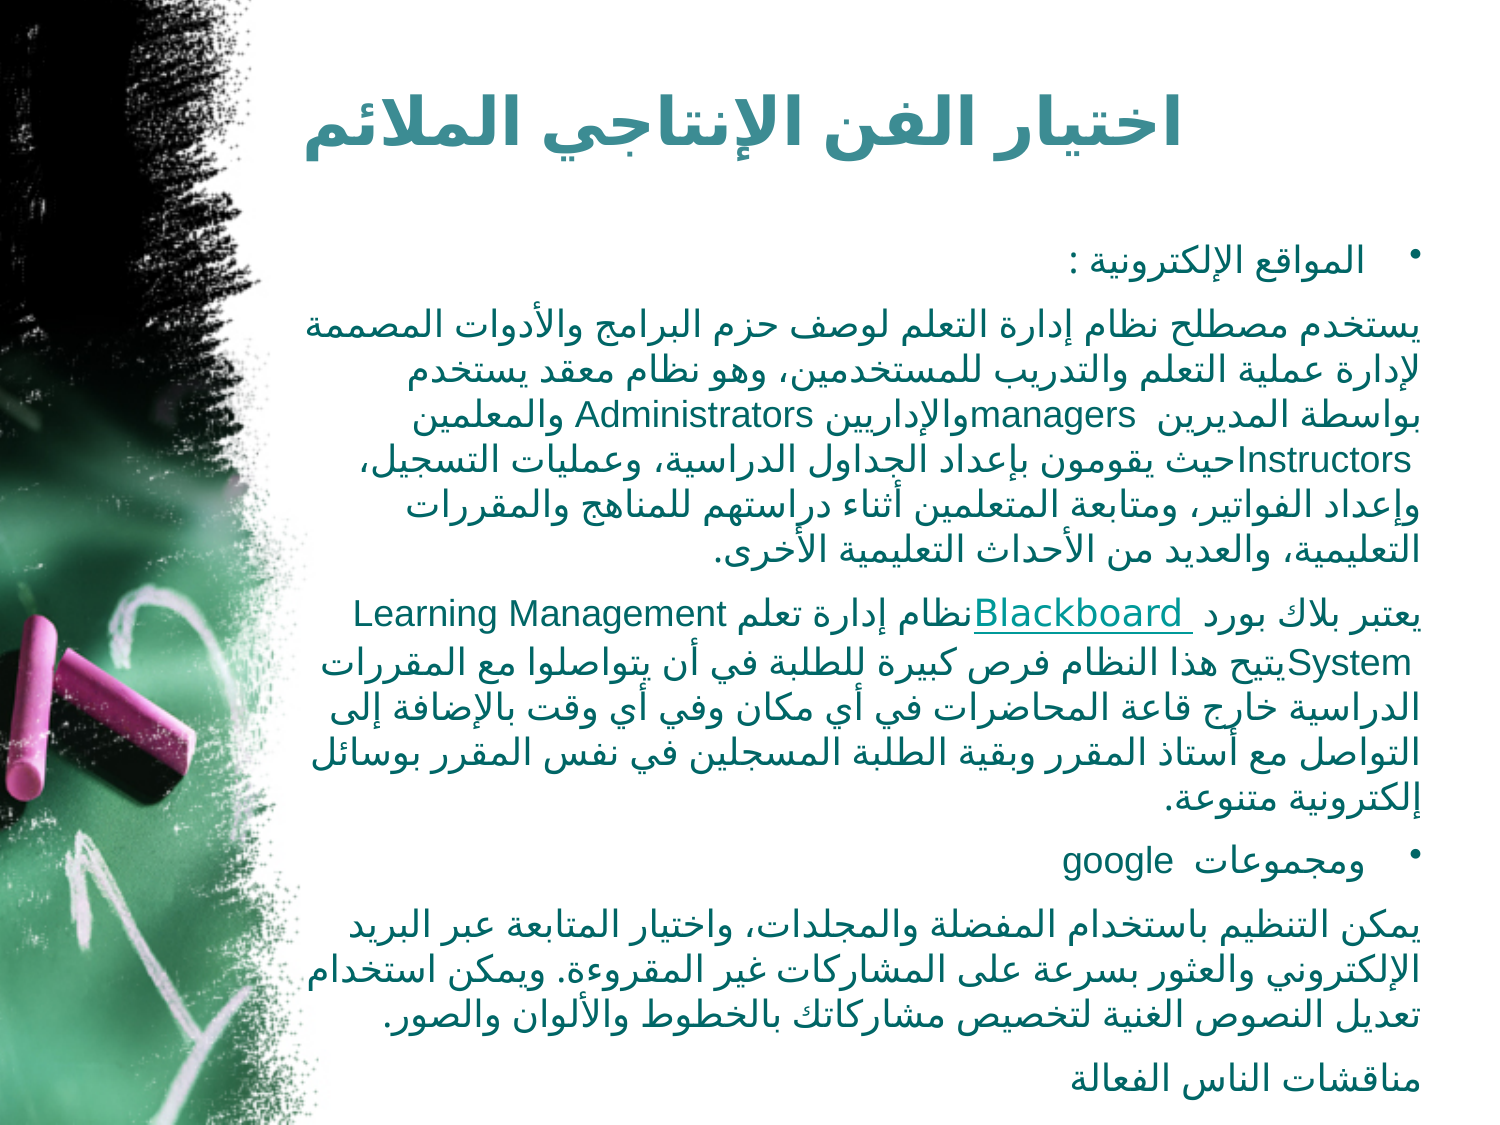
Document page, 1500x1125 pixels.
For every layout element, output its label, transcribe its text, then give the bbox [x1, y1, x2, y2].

picture [0, 0, 1500, 1125]
title اختيار الفن الإنتاجي الملائم [287, 50, 1438, 188]
list المواقع الإلكترونية : يستخدم مصطلح نظام إدارة التعلم لوصف حزم البرامج والأدوات المصممة لإدارة عملية التعلم والتدريب للمستخدمين، وهو نظام معقد يستخدم بواسطة المديرين ‪managers والإداريين ‪Administrators والمعلمين ‪Instructors حيث يقومون بإعداد الجداول الدراسية، وعمليات التسجيل، وإعداد الفواتير، ومتابعة المتعلمين أثناء دراستهم للمناهج والمقررات التعليمية، والعديد من الأحداث التعليمية الأخرى. يعتبر بلاك بورد ‪Blackboard نظام إدارة تعلم ‪Learning Management System يتيح هذا النظام فرص كبيرة للطلبة في أن يتواصلوا مع المقررات الدراسية خارج قاعة المحاضرات في أي مكان وفي أي وقت بالإضافة إلى التواصل مع أستاذ المقرر وبقية الطلبة المسجلين في نفس المقرر بوسائل إلكترونية متنوعة. ومجموعات google يمكن التنظيم باستخدام المفضلة والمجلدات، واختيار المتابعة عبر البريد الإلكتروني والعثور بسرعة على المشاركات غير المقروءة. ويمكن استخدام تعديل النصوص الغنية لتخصيص مشاركاتك بالخطوط والألوان والصور. مناقشات الناس الفعالة [287, 228, 1438, 979]
